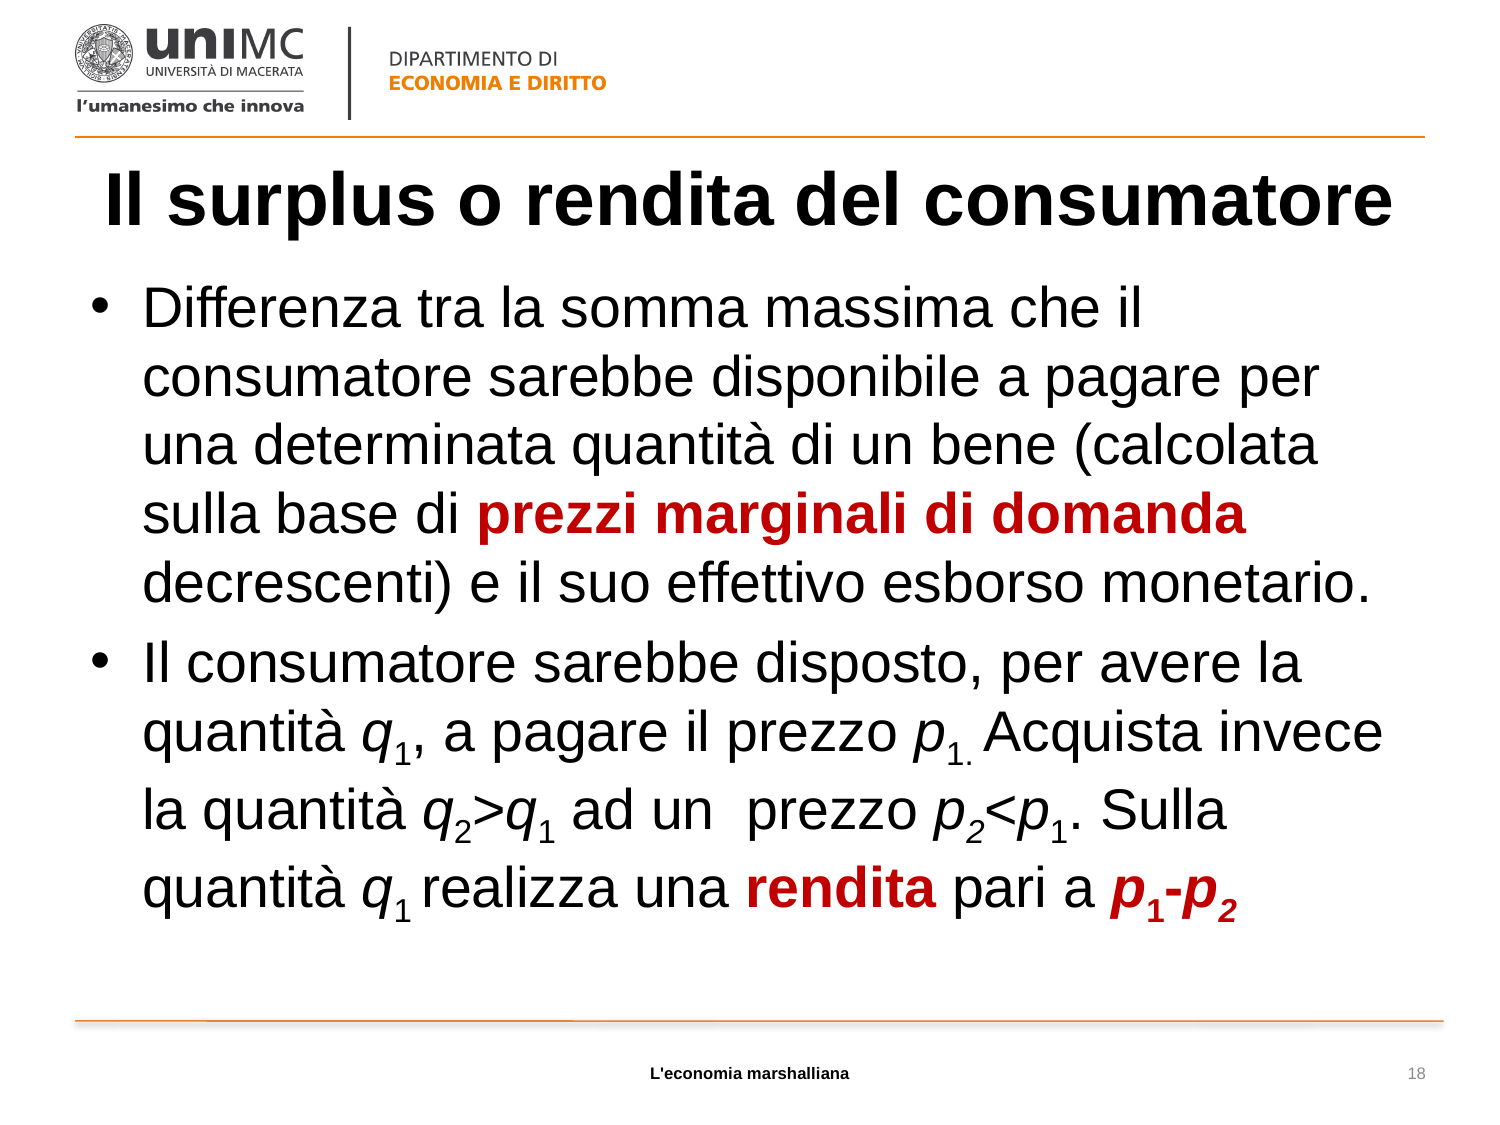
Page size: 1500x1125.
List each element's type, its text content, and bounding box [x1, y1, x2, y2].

picture [75, 24, 1425, 138]
list Differenza tra la somma massima che il consumatore sarebbe disponibile a pagare per una determinata quantità di un bene (calcolata sulla base di prezzi marginali di domanda decrescenti) e il suo effettivo esborso monetario. Il consumatore sarebbe disposto, per avere la quantità q1, a pagare il prezzo p1. Acquista invece la quantità q2>q1 ad un prezzo p2<p1. Sulla quantità q1 realizza una rendita pari a p1-p2 [75, 262, 1425, 1005]
slide_number 18 [1091, 1042, 1442, 1103]
title Il surplus o rendita del consumatore [75, 149, 1425, 241]
footer L'economia marshalliana [512, 1042, 988, 1103]
